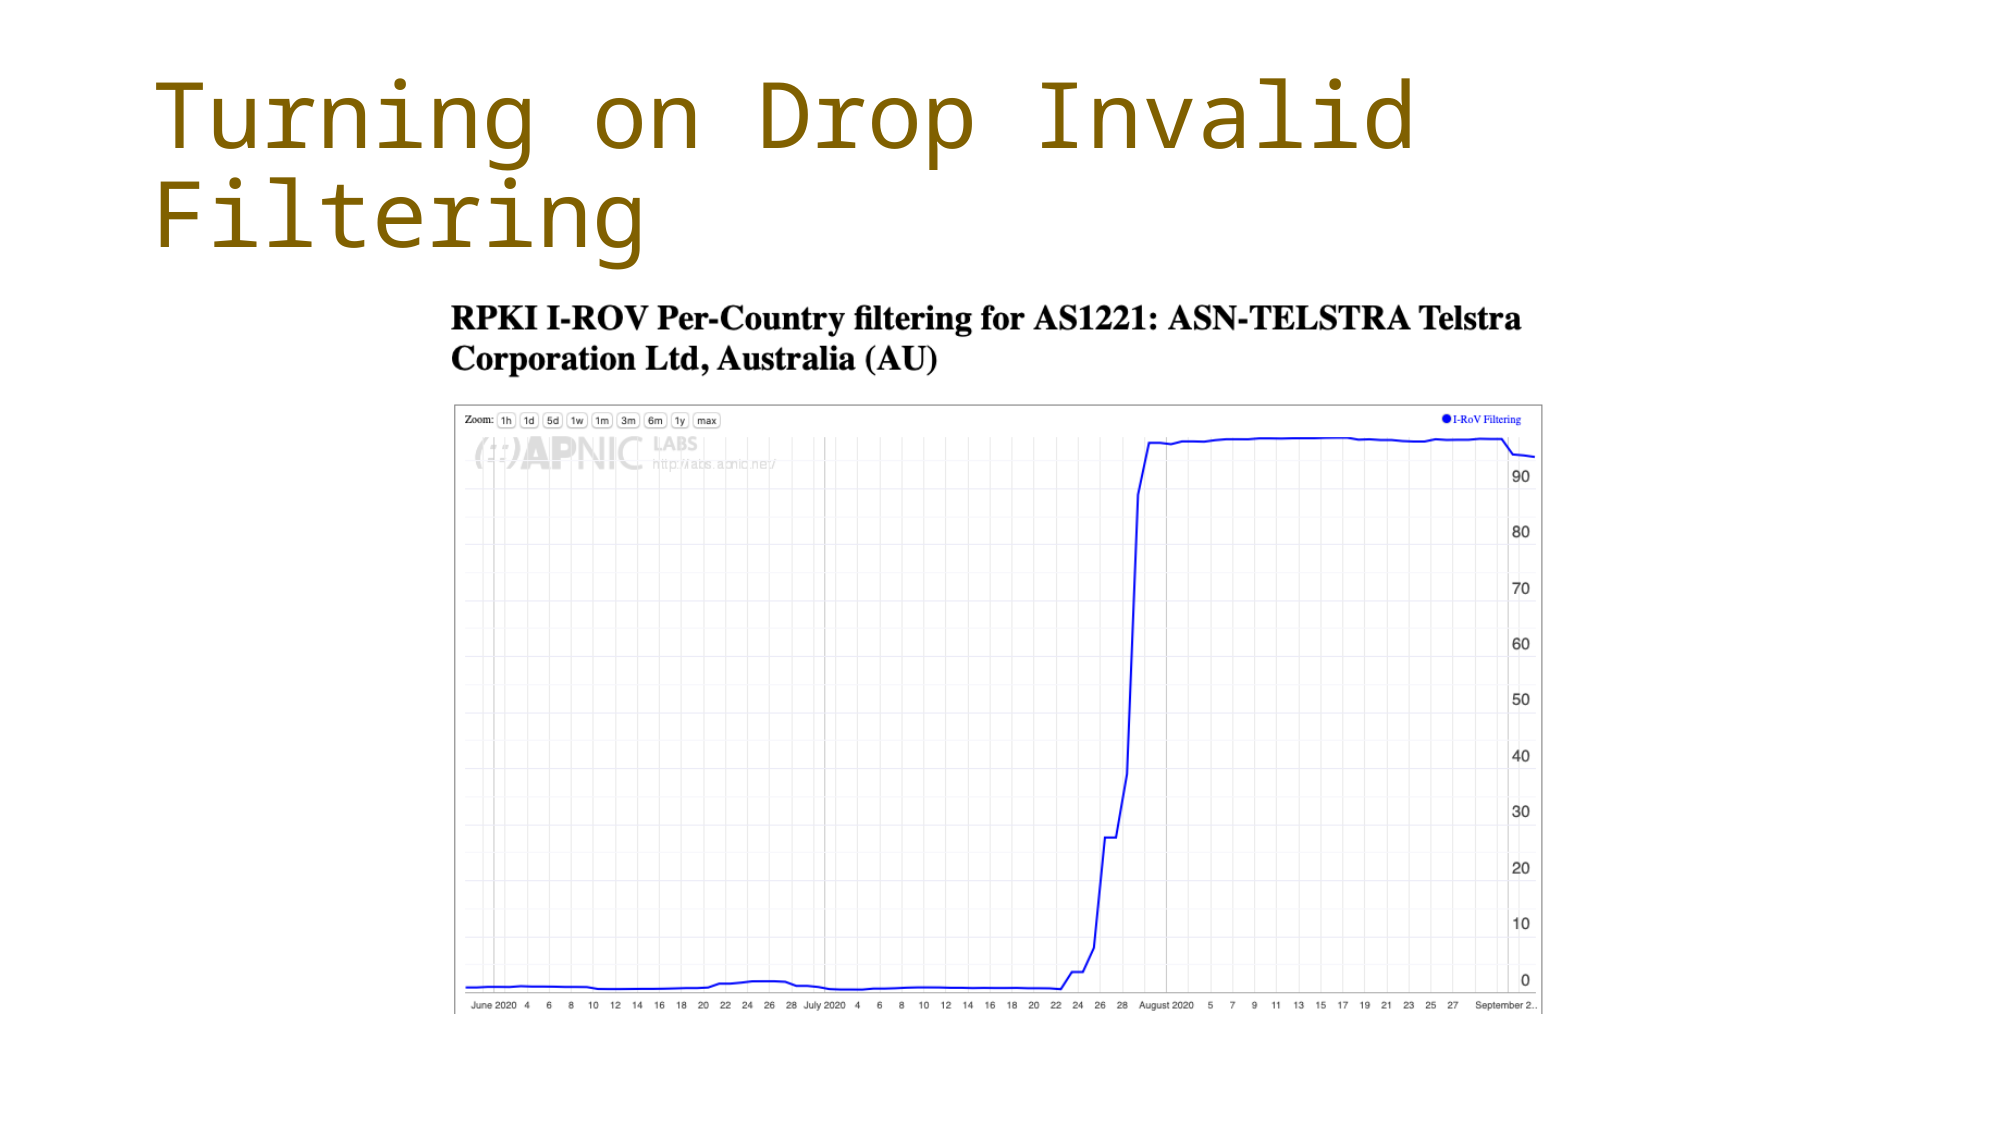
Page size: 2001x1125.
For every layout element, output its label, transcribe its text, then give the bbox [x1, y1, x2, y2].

title Turning on Drop Invalid Filtering [137, 59, 1863, 278]
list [451, 299, 1549, 1014]
